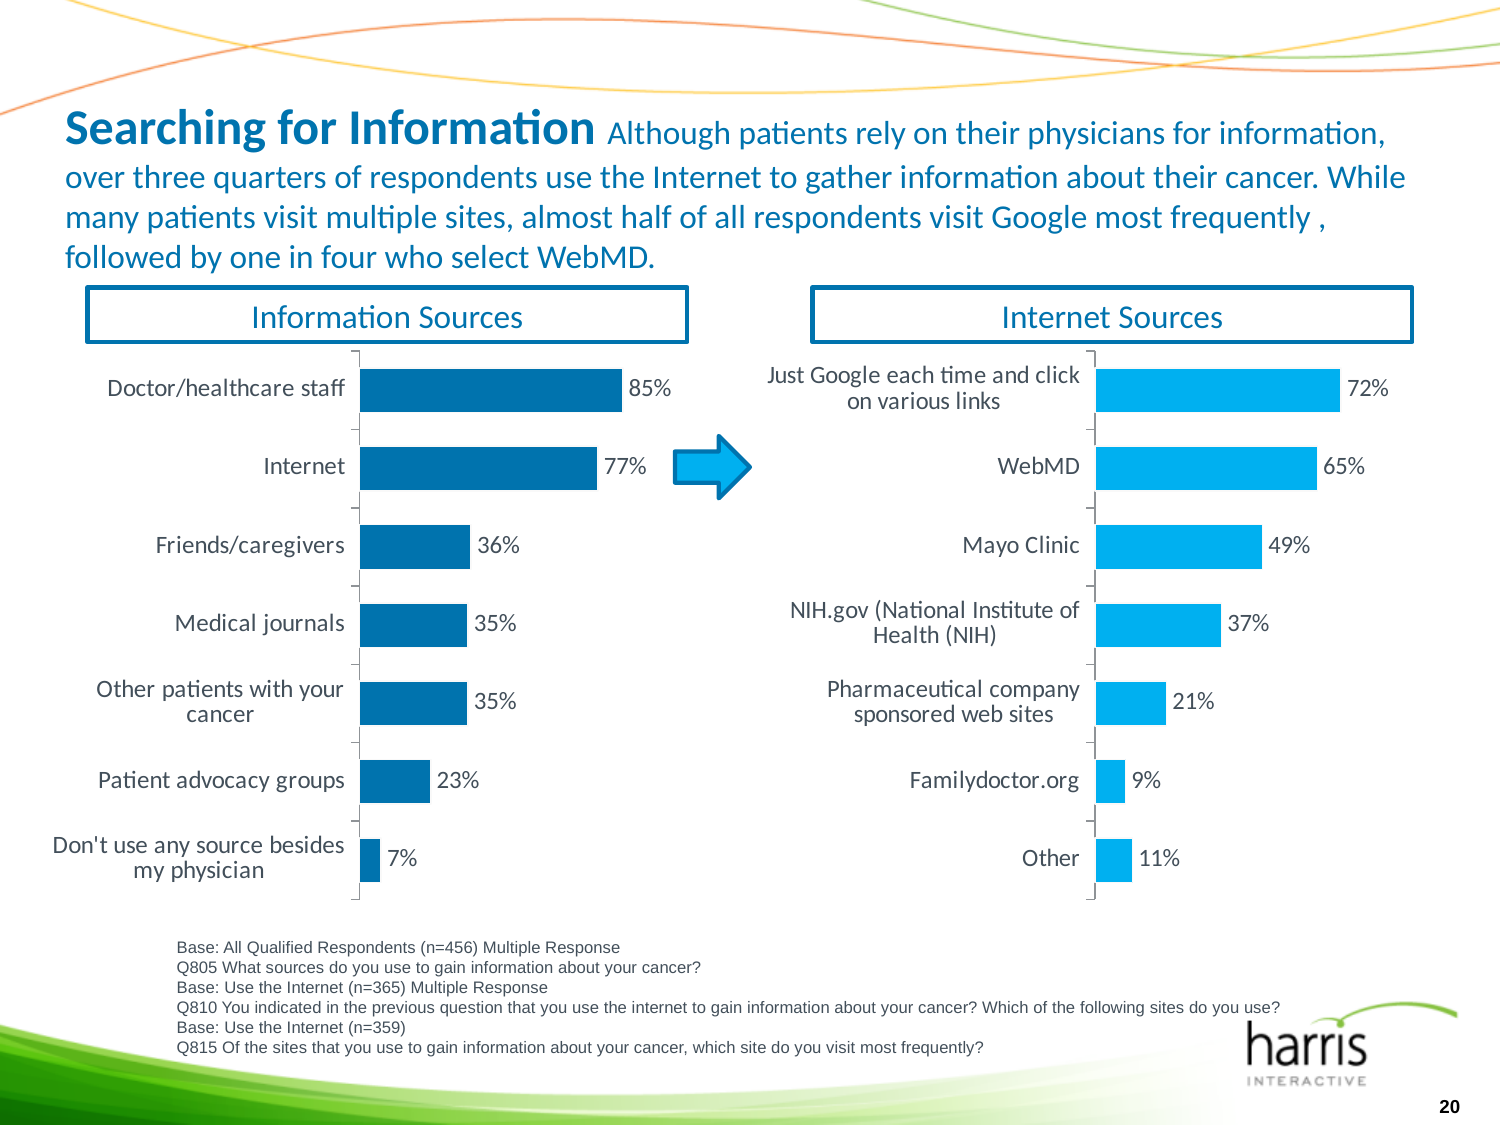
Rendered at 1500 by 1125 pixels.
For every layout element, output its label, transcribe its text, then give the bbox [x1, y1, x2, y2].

text_box [679, 433, 753, 501]
title Searching for Information Although patients rely on their physicians for information, over three quarters of respondents use the Internet to gather information about their cancer. While many patients visit multiple sites, almost half of all respondents visit Google most frequently , followed by one in four who select WebMD. [49, 87, 1451, 176]
chart [37, 324, 676, 926]
text_box Base: All Qualified Respondents (n=456) Multiple Response Q805 What sources do you use to gain information about your cancer? Base: Use the Internet (n=365) Multiple Response Q810 You indicated in the previous question that you use the internet to gain information about your cancer? Which of the following sites do you use? Base: Use the Internet (n=359) Q815 Of the sites that you use to gain information about your cancer, which site do you visit most frequently? [161, 929, 1362, 1065]
chart [766, 324, 1405, 926]
text_box Information Sources [85, 285, 689, 344]
picture [0, 0, 1500, 1125]
text_box Internet Sources [810, 285, 1414, 344]
slide_number 20 [1399, 1086, 1500, 1125]
